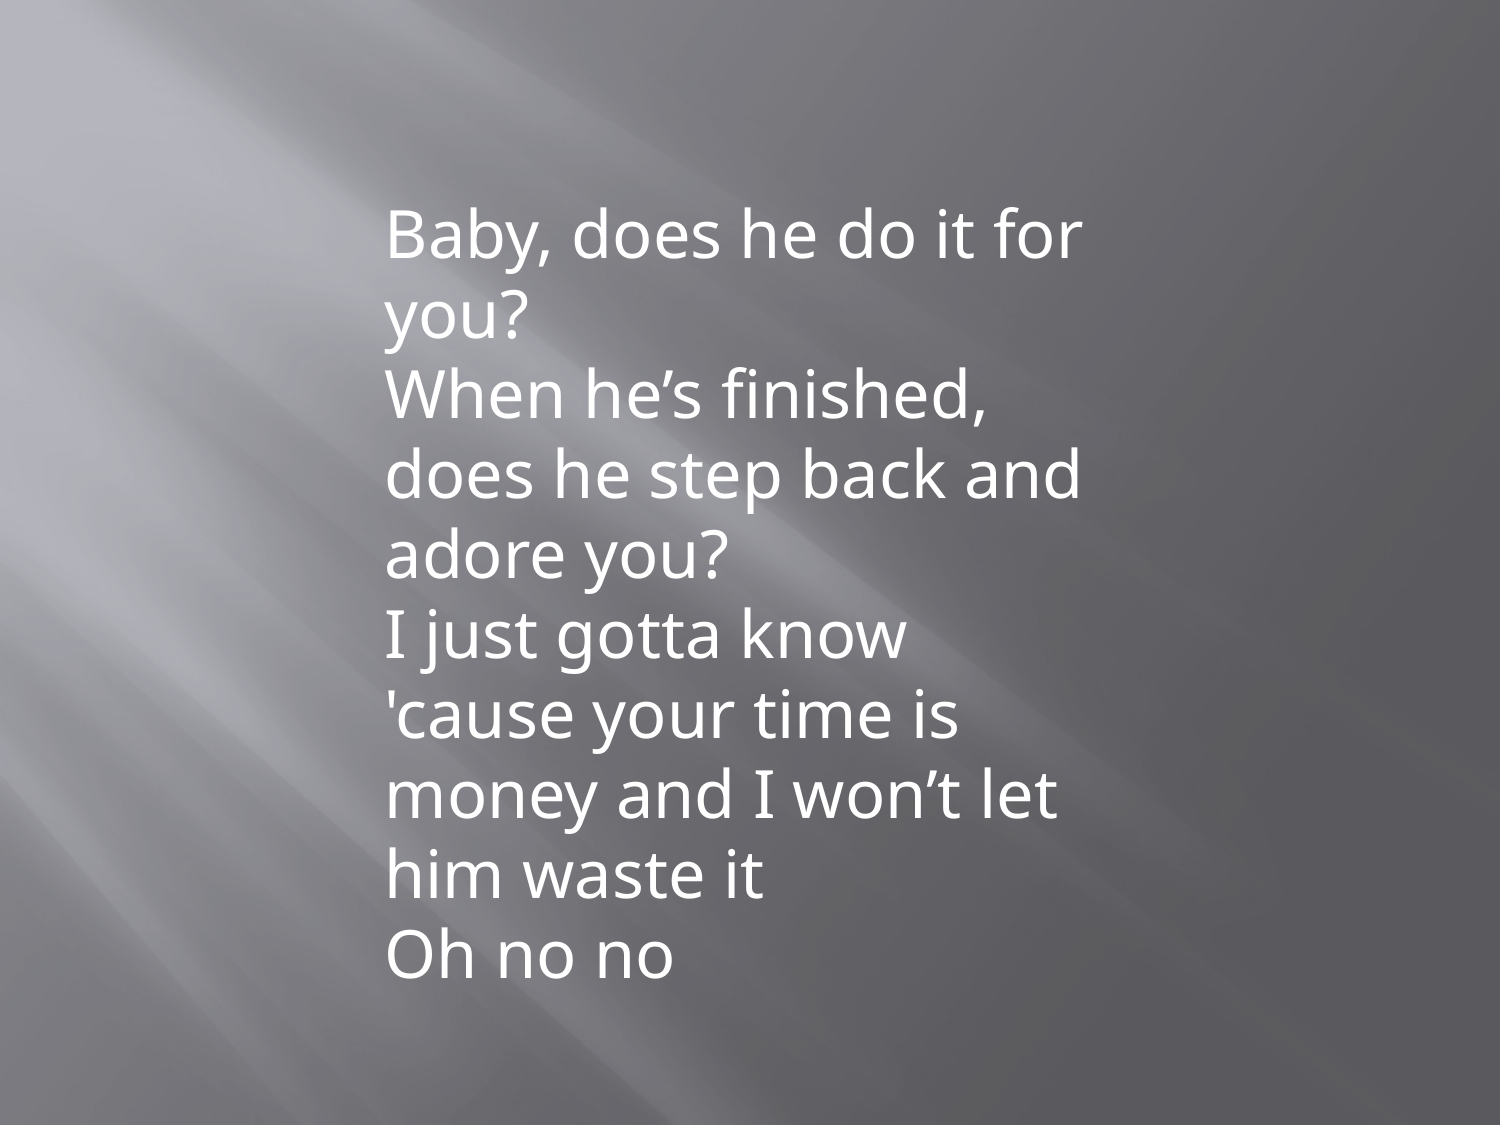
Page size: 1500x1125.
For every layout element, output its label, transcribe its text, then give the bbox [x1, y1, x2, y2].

text_box Baby, does he do it for you? When he’s finished, does he step back and adore you? I just gotta know 'cause your time is money and I won’t let him waste it Oh no no [369, 184, 1120, 1089]
